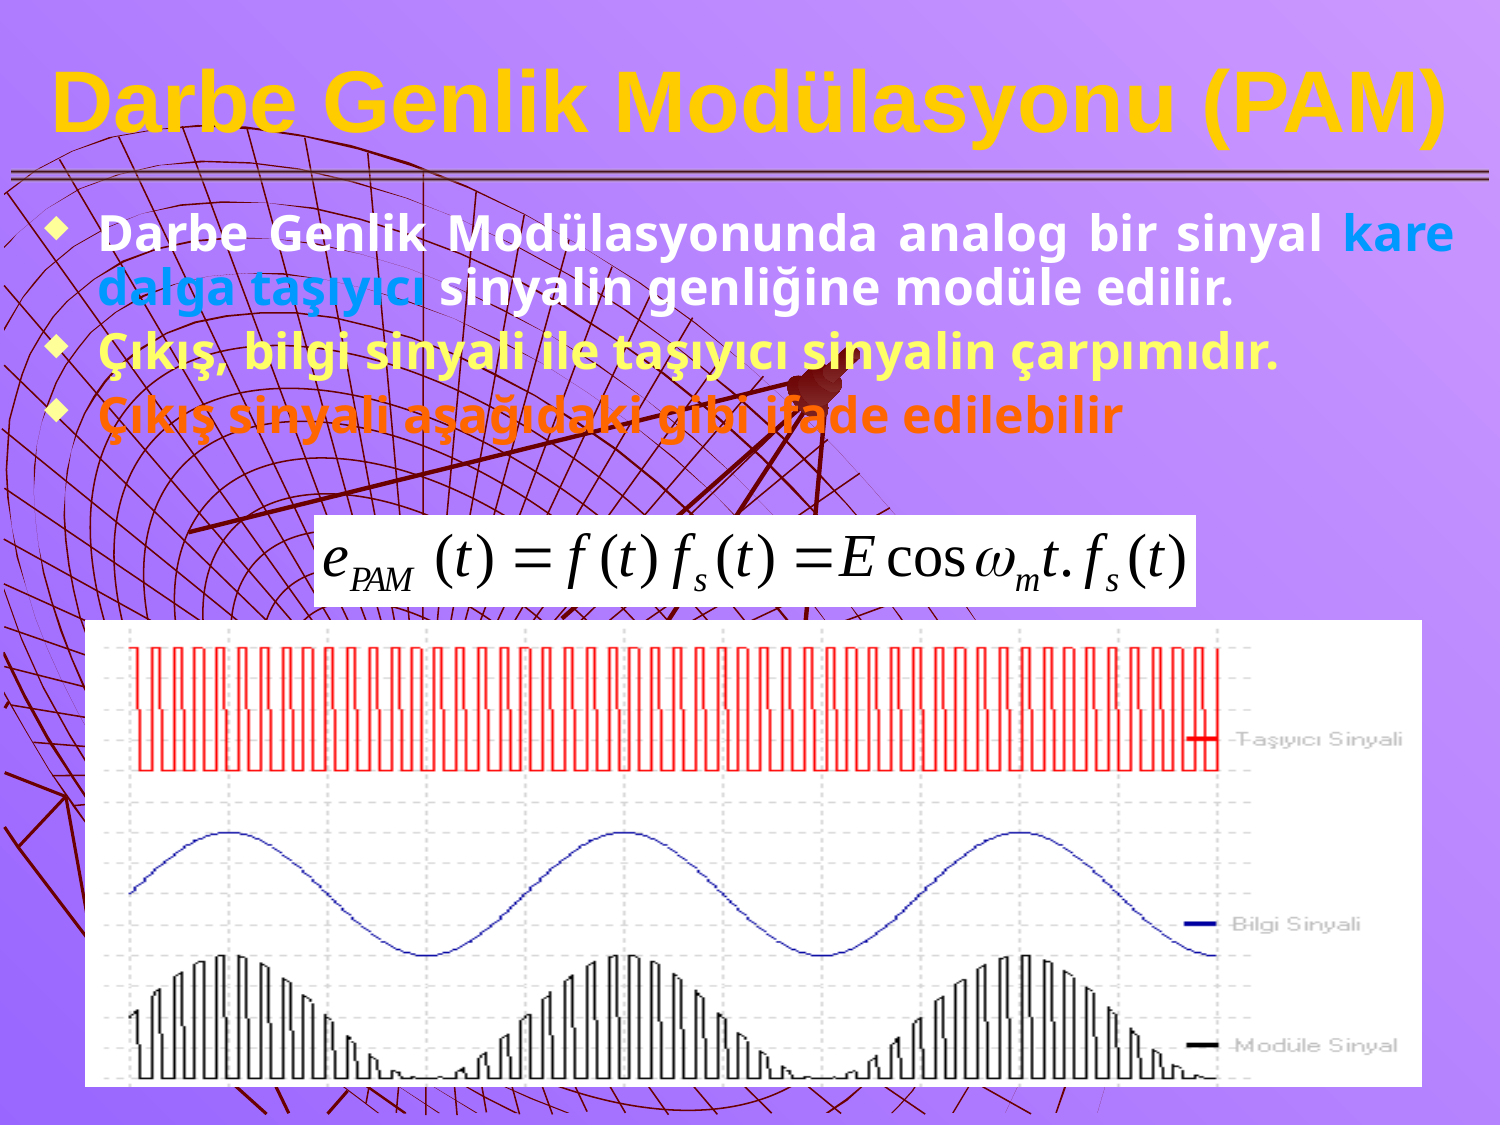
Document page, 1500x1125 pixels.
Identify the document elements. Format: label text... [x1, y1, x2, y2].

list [85, 619, 1423, 1087]
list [314, 514, 1197, 607]
list Darbe Genlik Modülasyonunda analog bir sinyal kare dalga taşıyıcı sinyalin genliğine modüle edilir. Çıkış, bilgi sinyali ile taşıyıcı sinyalin çarpımıdır. Çıkış sinyali aşağıdaki gibi ifade edilebilir [26, 200, 1471, 519]
slide_number 28 [1074, 1090, 1426, 1100]
title Darbe Genlik Modülasyonu (PAM) [0, 15, 1500, 179]
